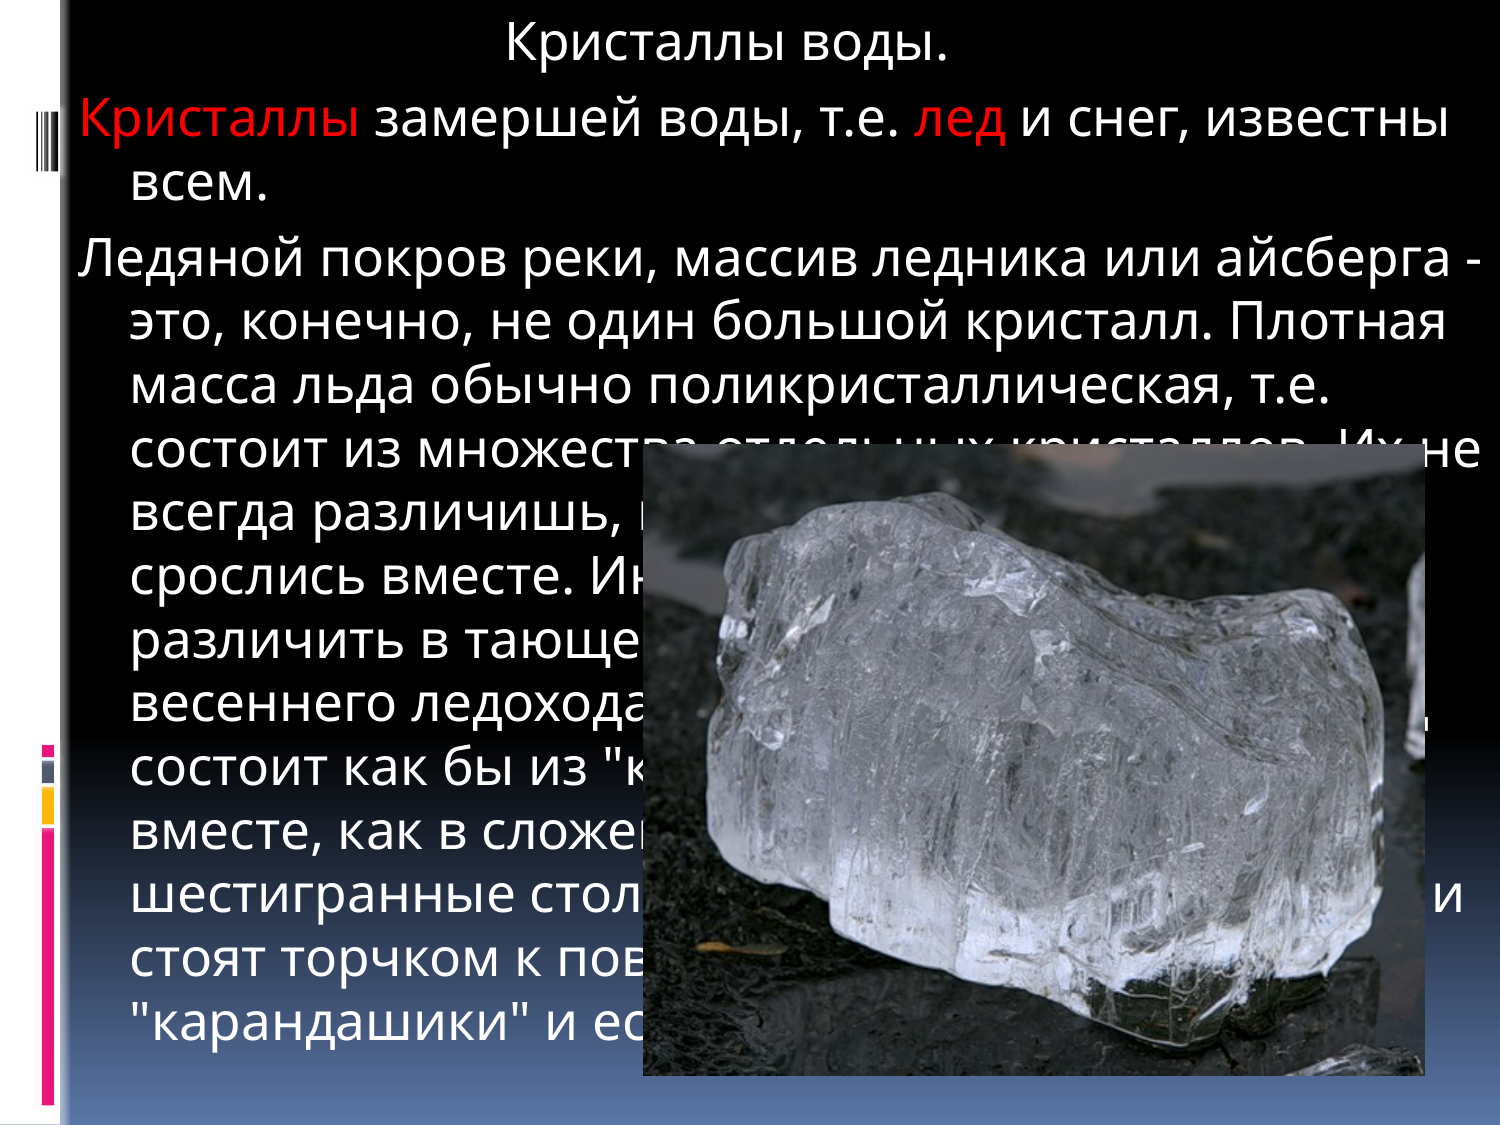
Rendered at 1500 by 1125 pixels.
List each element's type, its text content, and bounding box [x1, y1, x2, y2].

list Кристаллы воды. Кристаллы замершей воды, т.е. лед и снег, известны всем. Ледяной покров реки, массив ледника или айсберга - это, конечно, не один большой кристалл. Плотная масса льда обычно поликристаллическая, т.е. состоит из множества отдельных кристаллов. Их не всегда различишь, потому что они мелки и все срослись вместе. Иногда эти кристаллы можно различить в тающем льду, например, в льдинках весеннего ледохода на реке. Тогда видно, что лед состоит как бы из "карандашиков", сросшихся вместе, как в сложенной пачке карандашей: шестигранные столбики параллельны друг другу и стоят торчком к поверхности воды; эти "карандашики" и есть кристаллики льда. [53, 0, 1500, 1125]
picture [643, 443, 1426, 1077]
